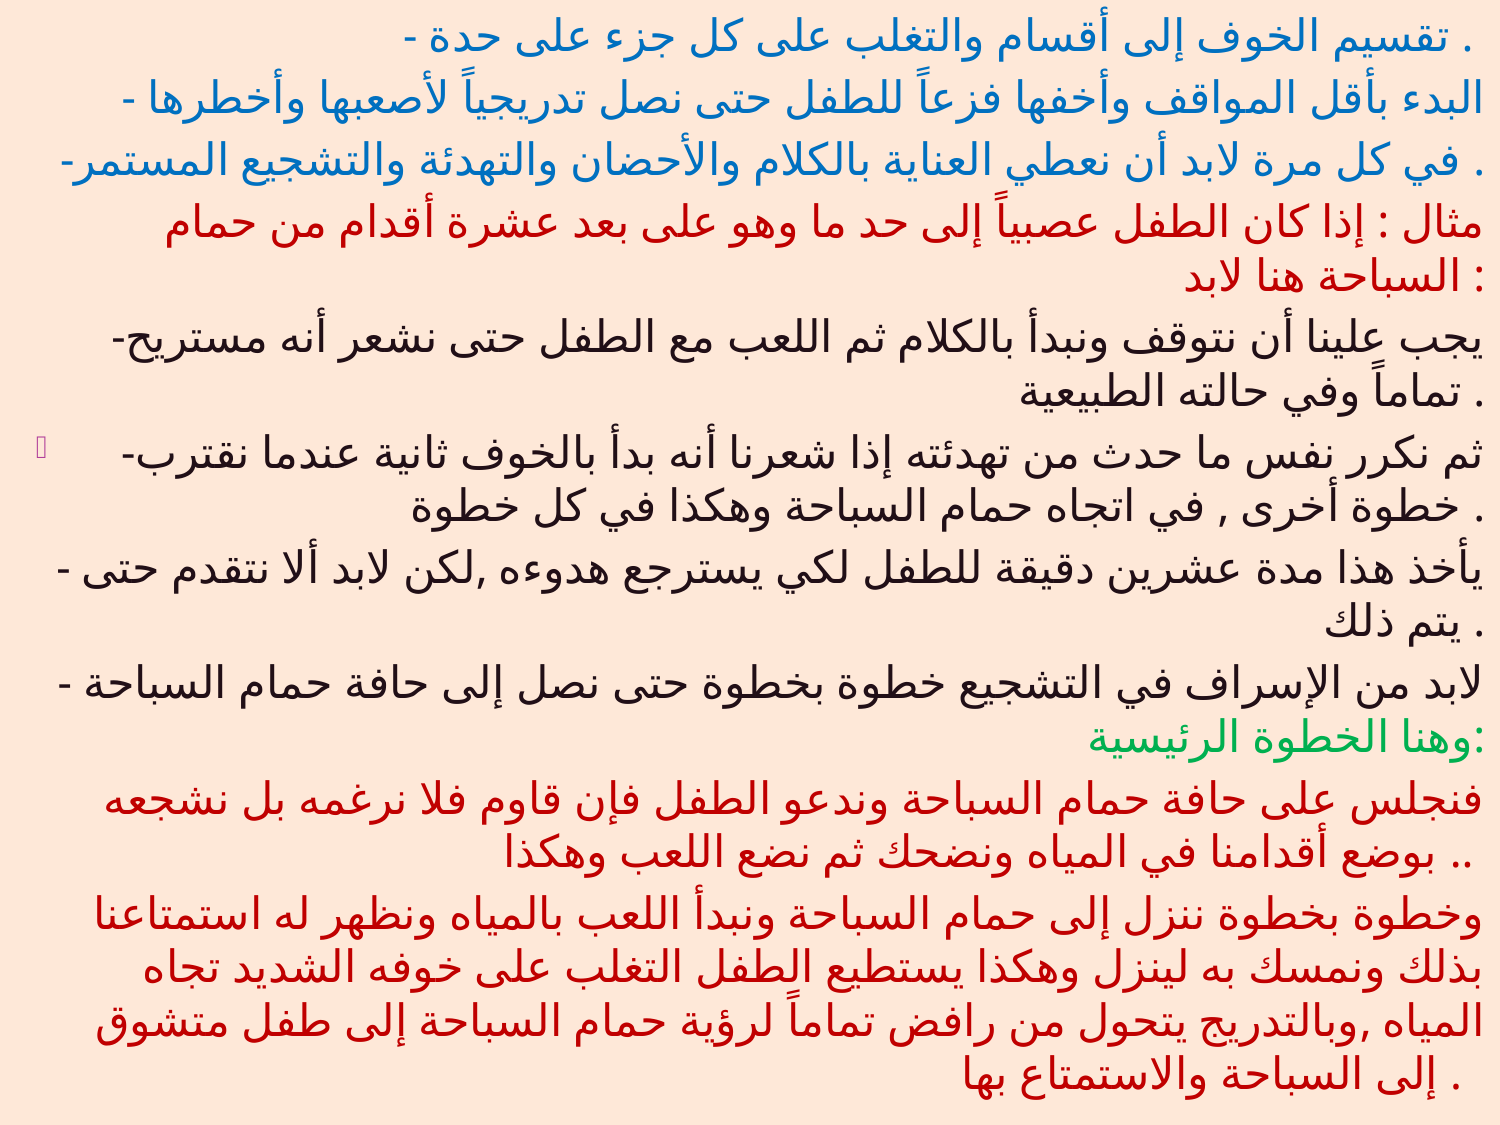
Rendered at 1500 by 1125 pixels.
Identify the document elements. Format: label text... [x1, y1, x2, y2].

list - تقسيم الخوف إلى أقسام والتغلب على كل جزء على حدة . - البدء بأقل المواقف وأخفها فزعاً للطفل حتى نصل تدريجياً لأصعبها وأخطرها -في كل مرة لابد أن نعطي العناية بالكلام والأحضان والتهدئة والتشجيع المستمر . مثال : إذا كان الطفل عصبياً إلى حد ما وهو على بعد عشرة أقدام من حمام السباحة هنا لابد : -يجب علينا أن نتوقف ونبدأ بالكلام ثم اللعب مع الطفل حتى نشعر أنه مستريح تماماً وفي حالته الطبيعية . -ثم نكرر نفس ما حدث من تهدئته إذا شعرنا أنه بدأ بالخوف ثانية عندما نقترب خطوة أخرى , في اتجاه حمام السباحة وهكذا في كل خطوة . - يأخذ هذا مدة عشرين دقيقة للطفل لكي يسترجع هدوءه ,لكن لابد ألا نتقدم حتى يتم ذلك . - لابد من الإسراف في التشجيع خطوة بخطوة حتى نصل إلى حافة حمام السباحة وهنا الخطوة الرئيسية: فنجلس على حافة حمام السباحة وندعو الطفل فإن قاوم فلا نرغمه بل نشجعه بوضع أقدامنا في المياه ونضحك ثم نضع اللعب وهكذا .. وخطوة بخطوة ننزل إلى حمام السباحة ونبدأ اللعب بالمياه ونظهر له استمتاعنا بذلك ونمسك به لينزل وهكذا يستطيع الطفل التغلب على خوفه الشديد تجاه المياه ,وبالتدريج يتحول من رافض تماماً لرؤية حمام السباحة إلى طفل متشوق إلى السباحة والاستمتاع بها . [0, 0, 1500, 1125]
